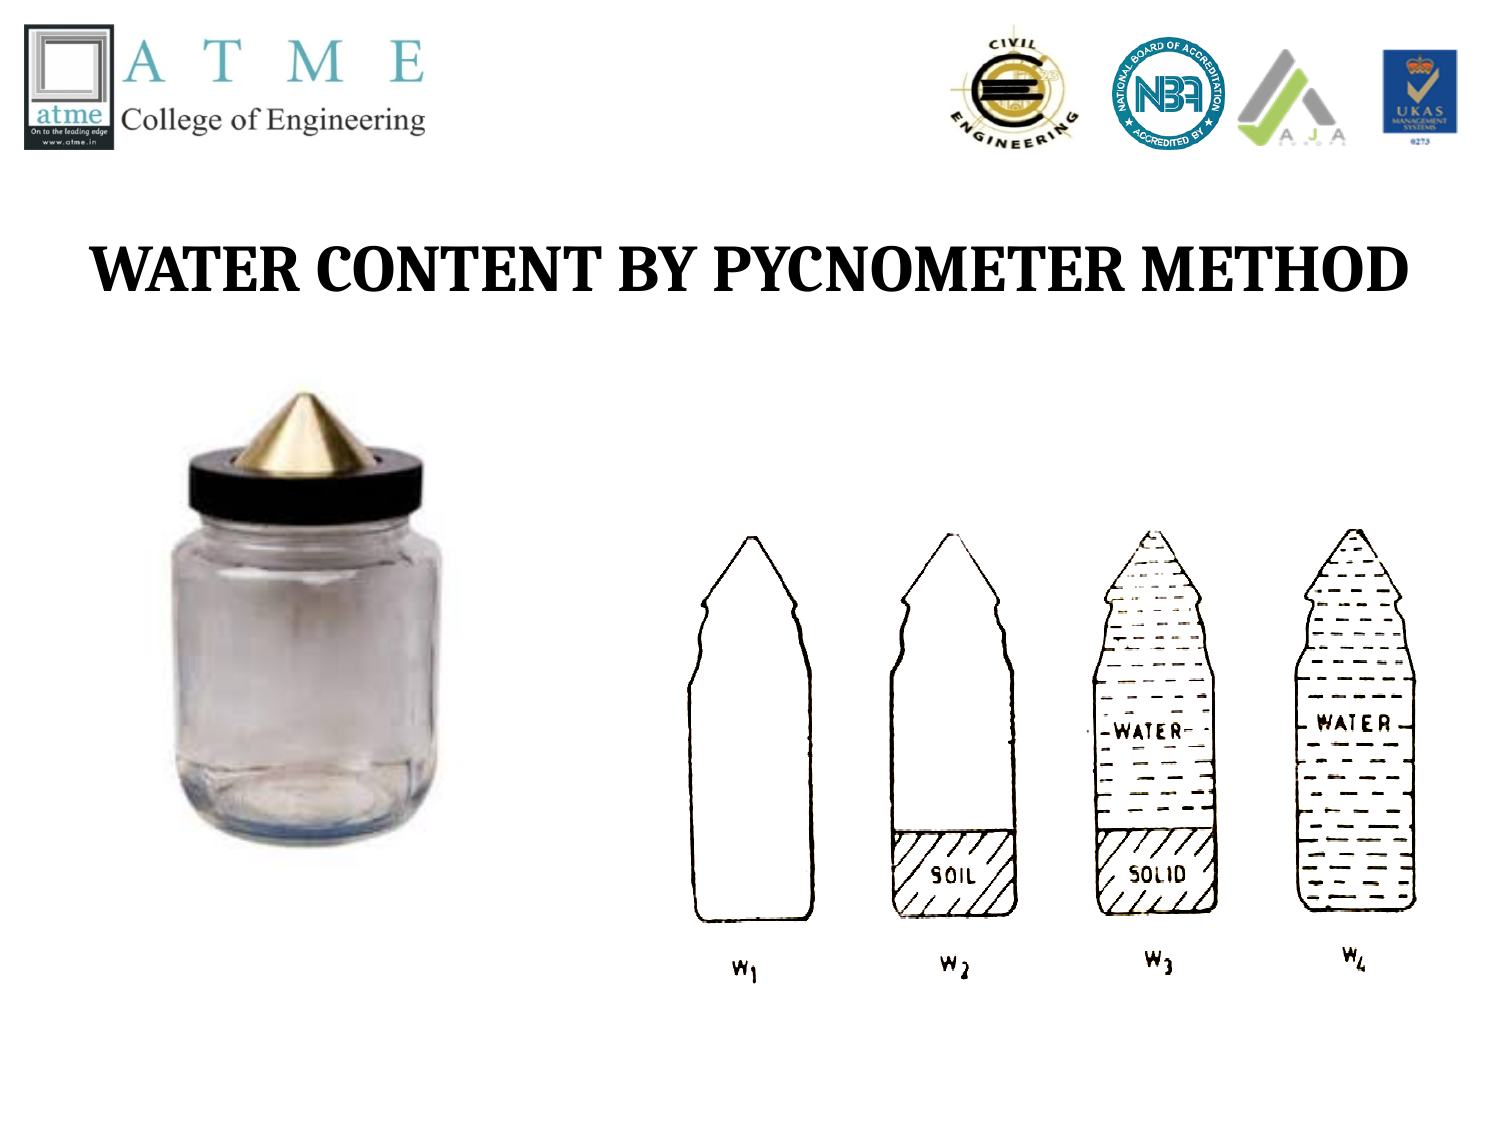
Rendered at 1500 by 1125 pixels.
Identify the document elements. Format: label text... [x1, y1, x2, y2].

picture [1179, 37, 1225, 79]
picture [950, 24, 1080, 150]
picture [1112, 37, 1213, 150]
picture [1184, 109, 1225, 150]
title WATER CONTENT BY PYCNOMETER METHOD [37, 187, 1463, 343]
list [74, 374, 563, 874]
picture [1237, 49, 1458, 146]
picture [24, 24, 425, 150]
picture [674, 499, 1426, 1001]
picture [1209, 103, 1218, 120]
